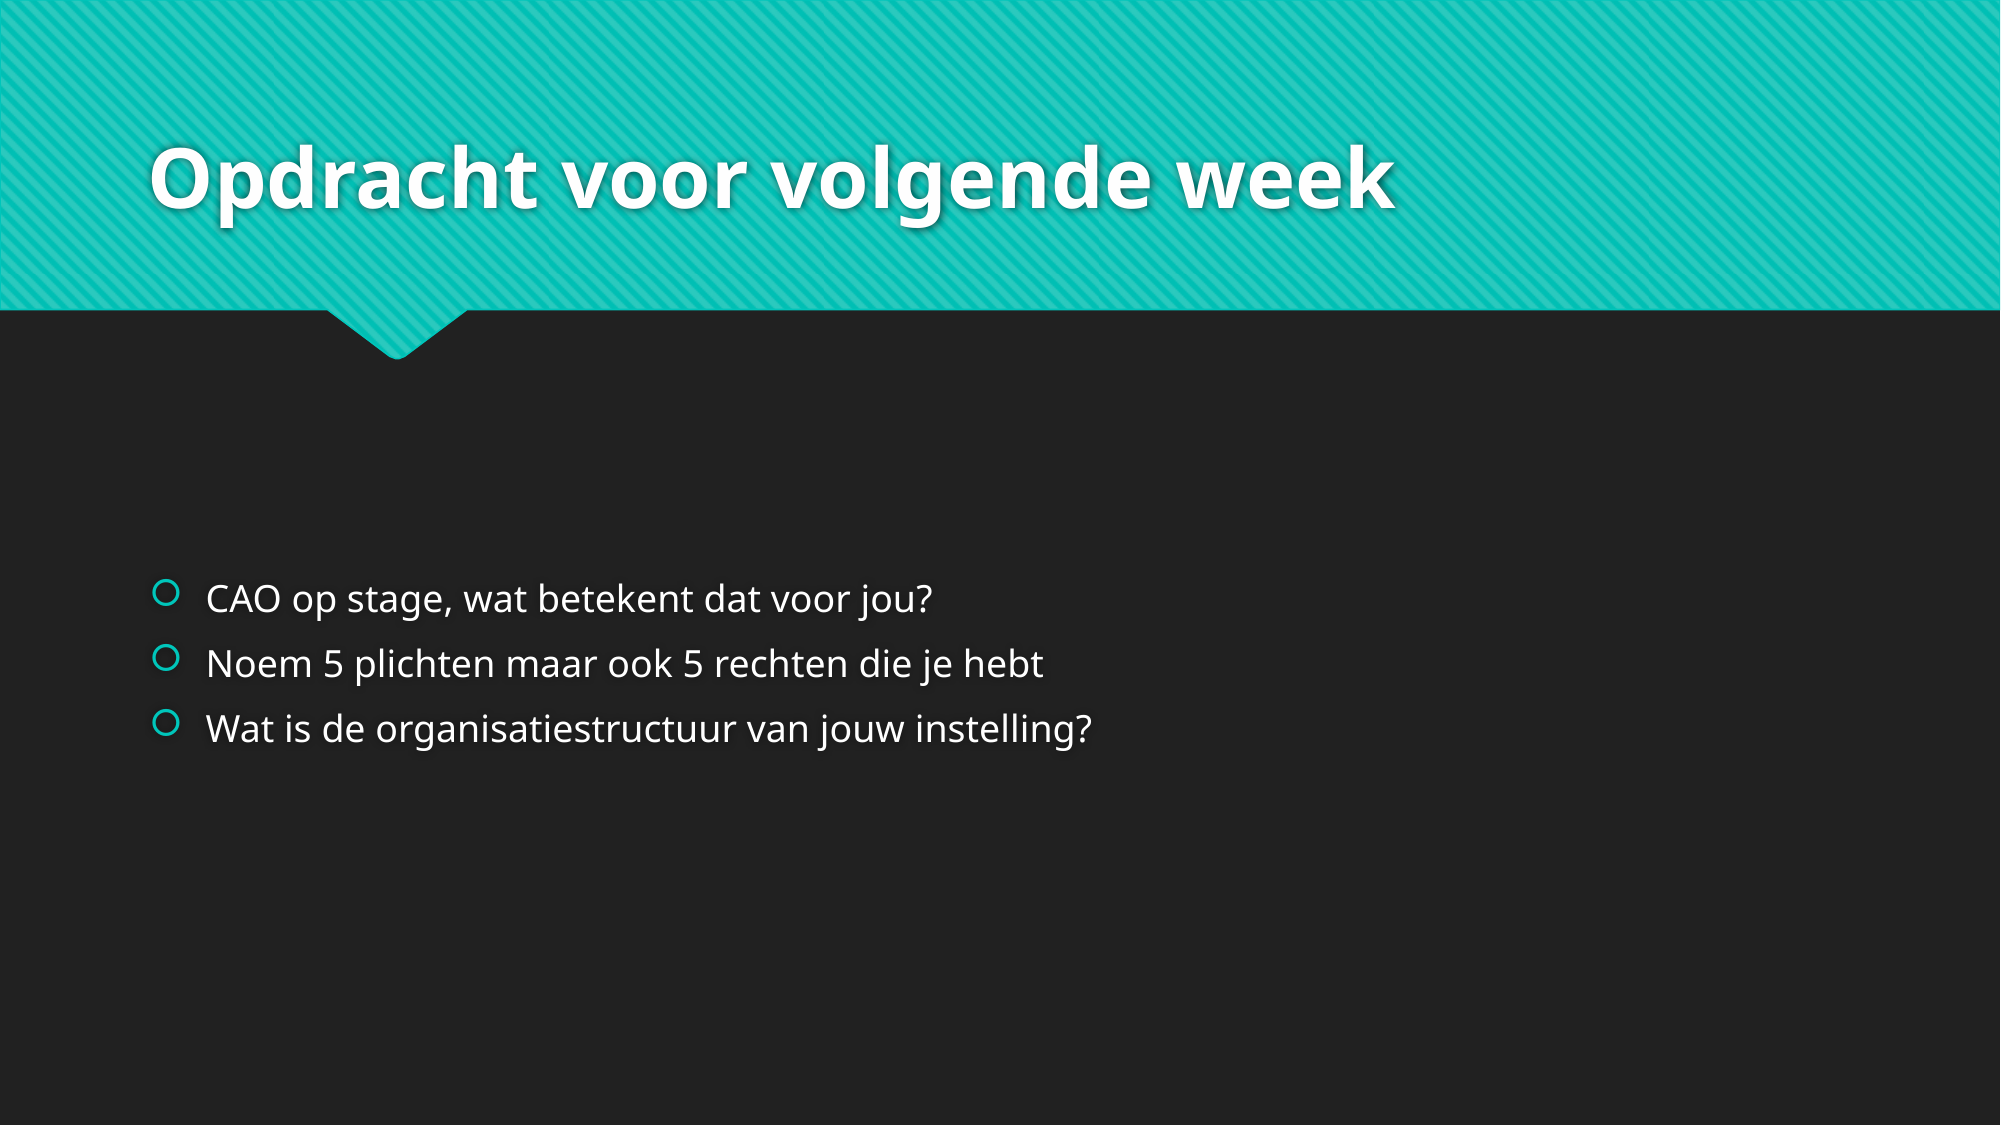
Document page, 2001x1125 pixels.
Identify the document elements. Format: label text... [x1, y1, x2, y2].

list CAO op stage, wat betekent dat voor jou? Noem 5 plichten maar ook 5 rechten die je hebt Wat is de organisatiestructuur van jouw instelling? [134, 364, 1866, 962]
title Opdracht voor volgende week [132, 73, 1868, 233]
